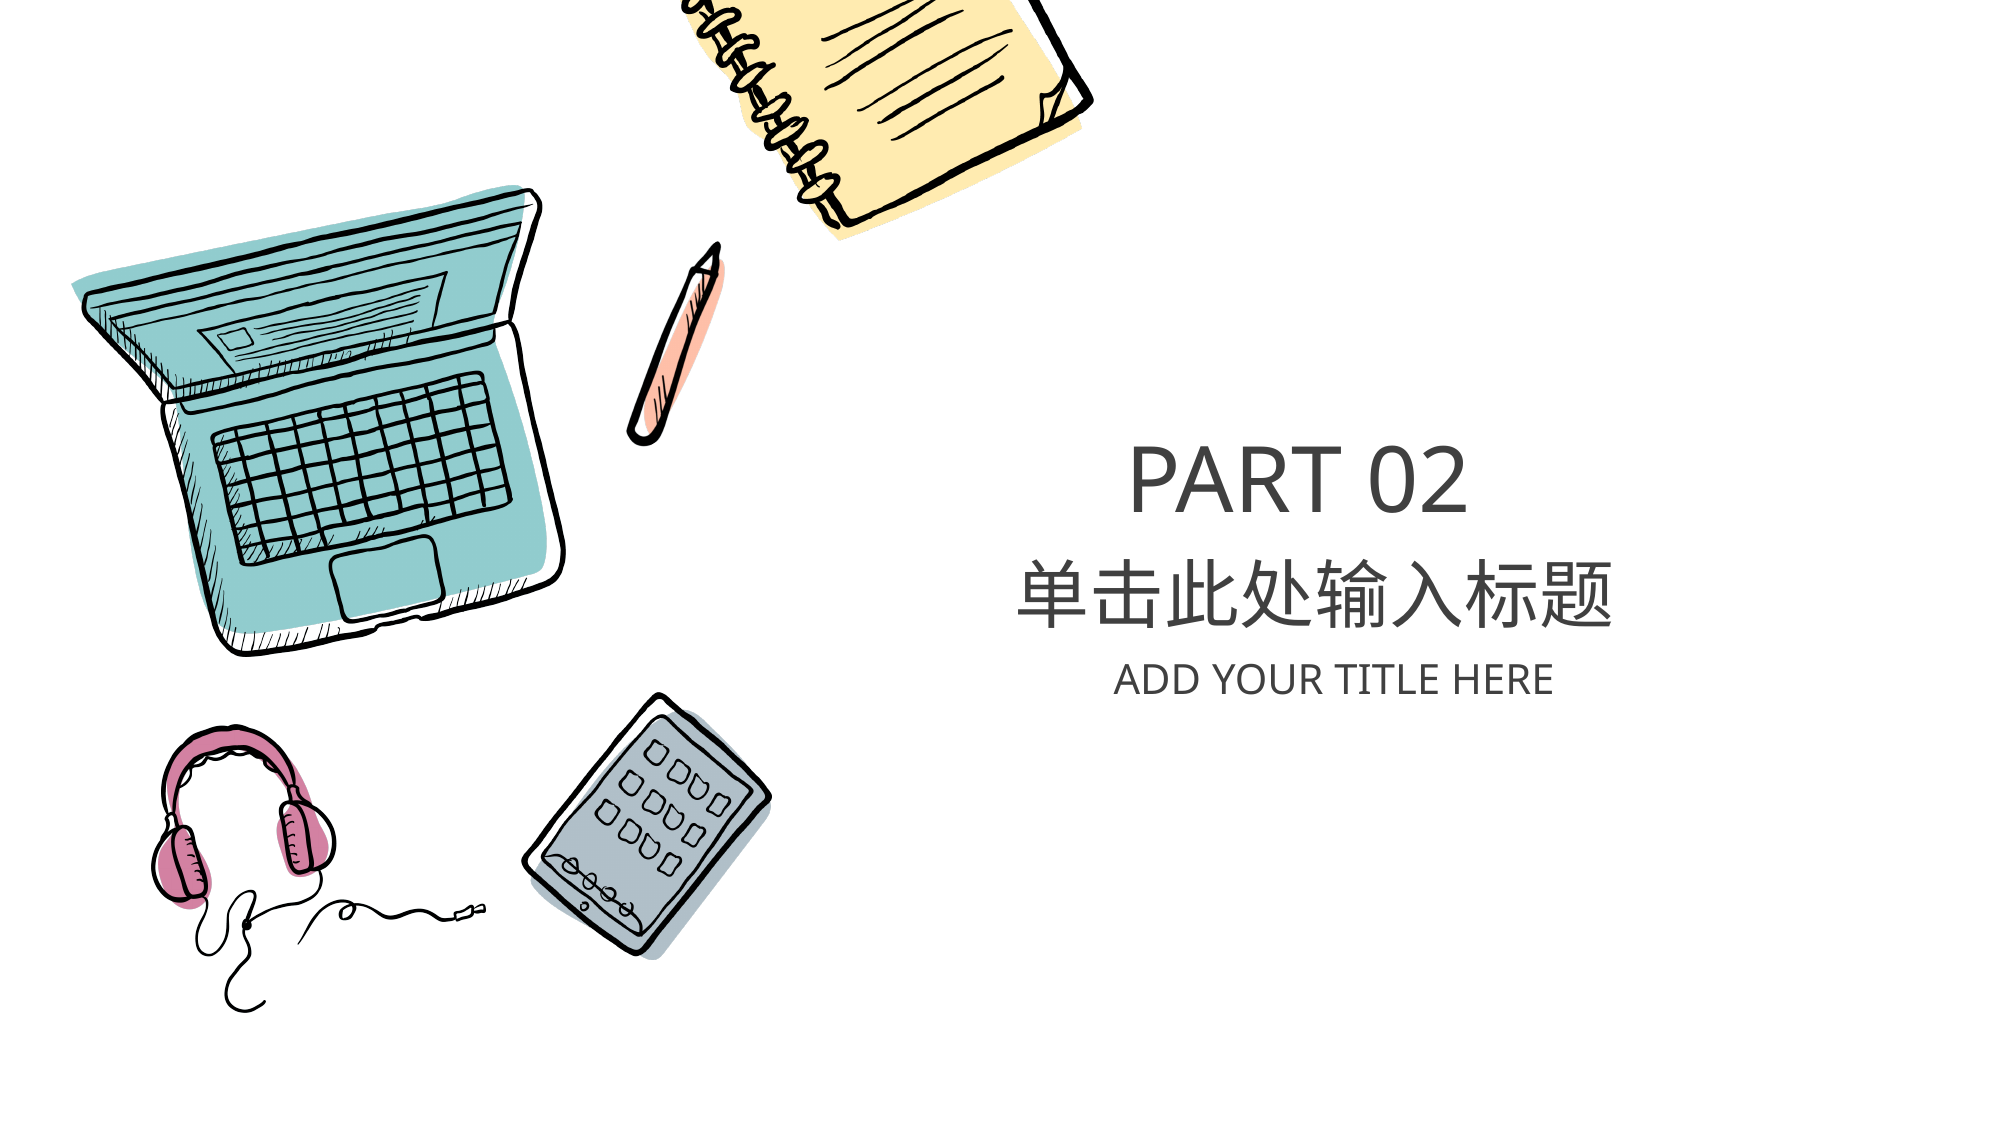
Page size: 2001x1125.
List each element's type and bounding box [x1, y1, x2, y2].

text_box [999, 413, 1690, 712]
picture [71, 0, 1111, 657]
picture [520, 692, 772, 960]
picture [151, 724, 486, 1013]
